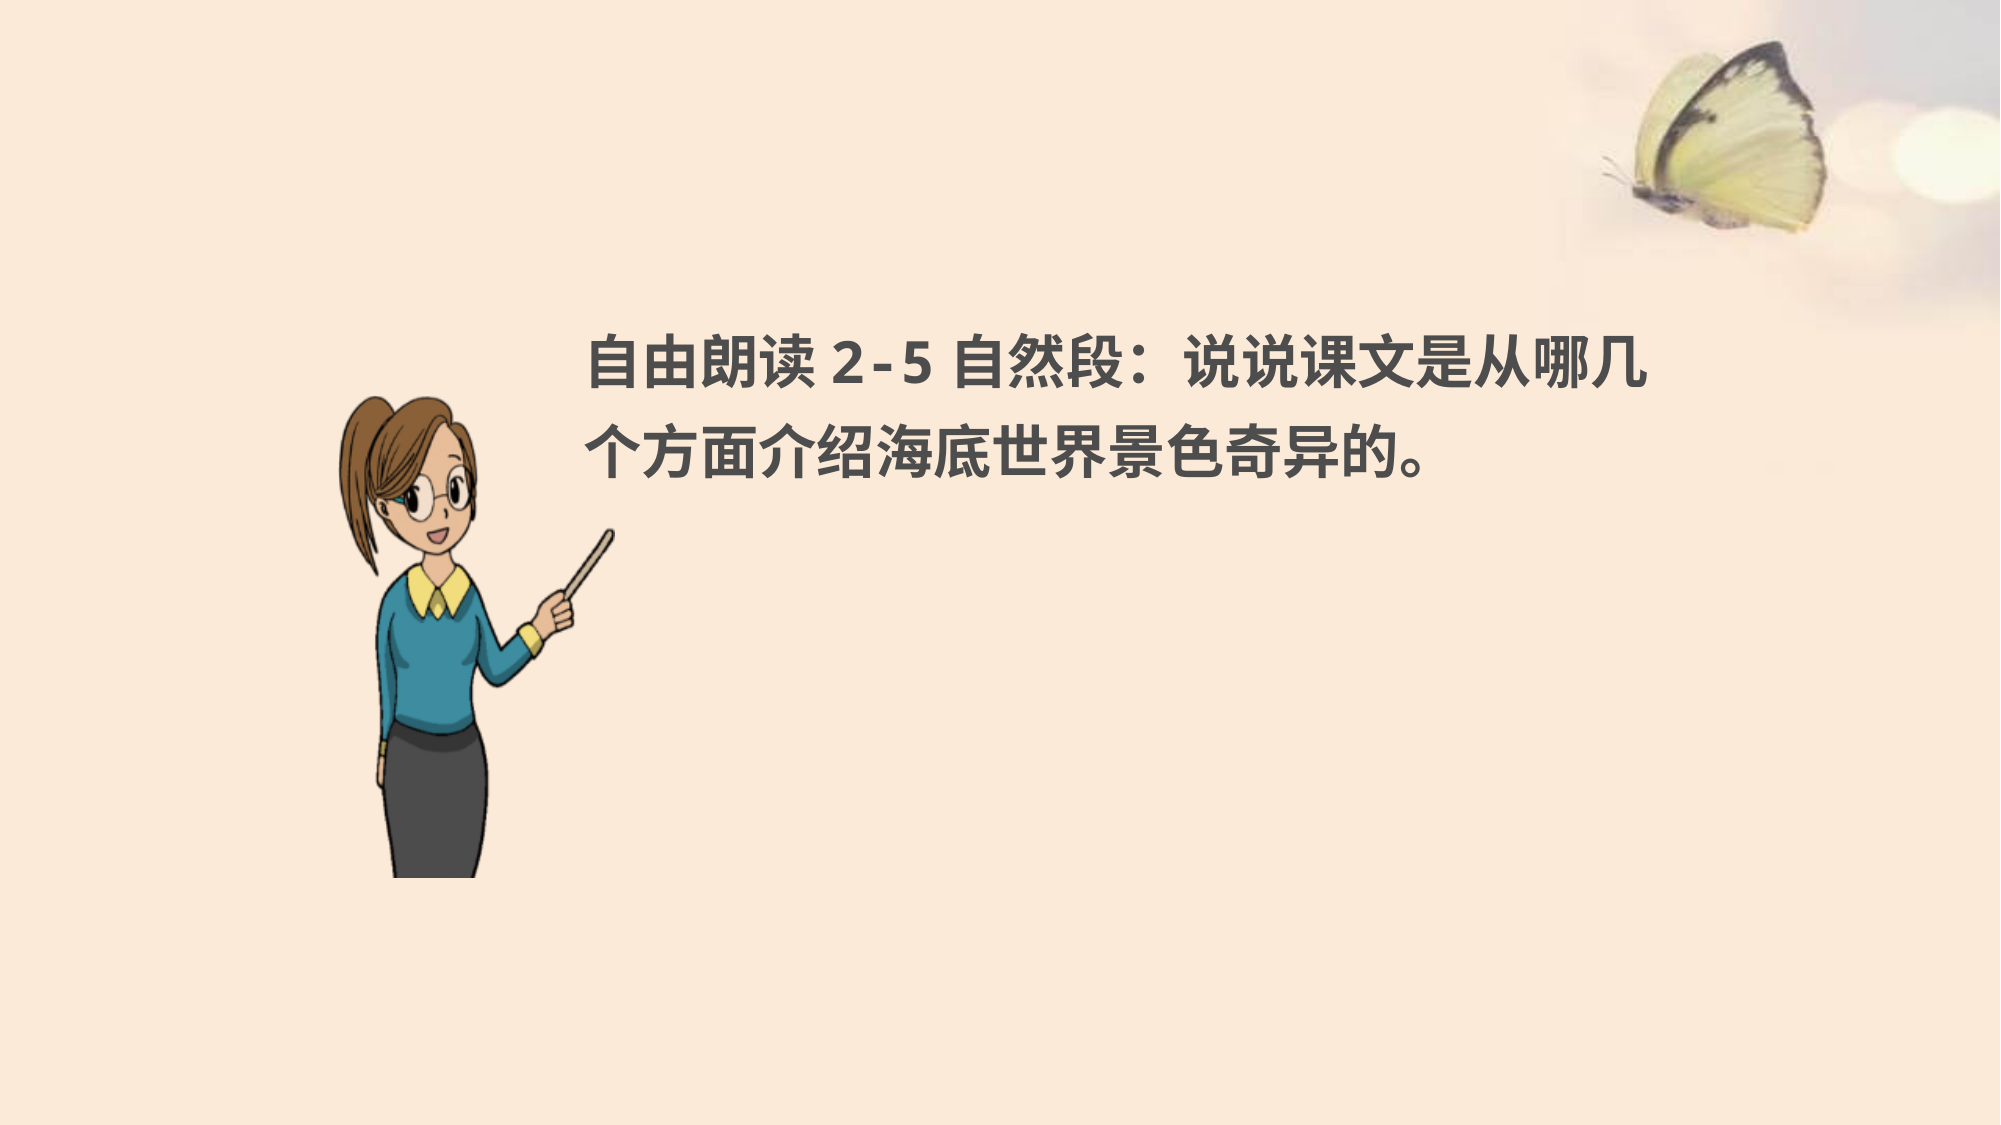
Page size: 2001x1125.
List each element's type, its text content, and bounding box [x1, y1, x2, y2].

picture [0, 0, 2000, 1125]
text_box 自由朗读2-5自然段：说说课文是从哪几个方面介绍海底世界景色奇异的。 [569, 296, 1680, 493]
